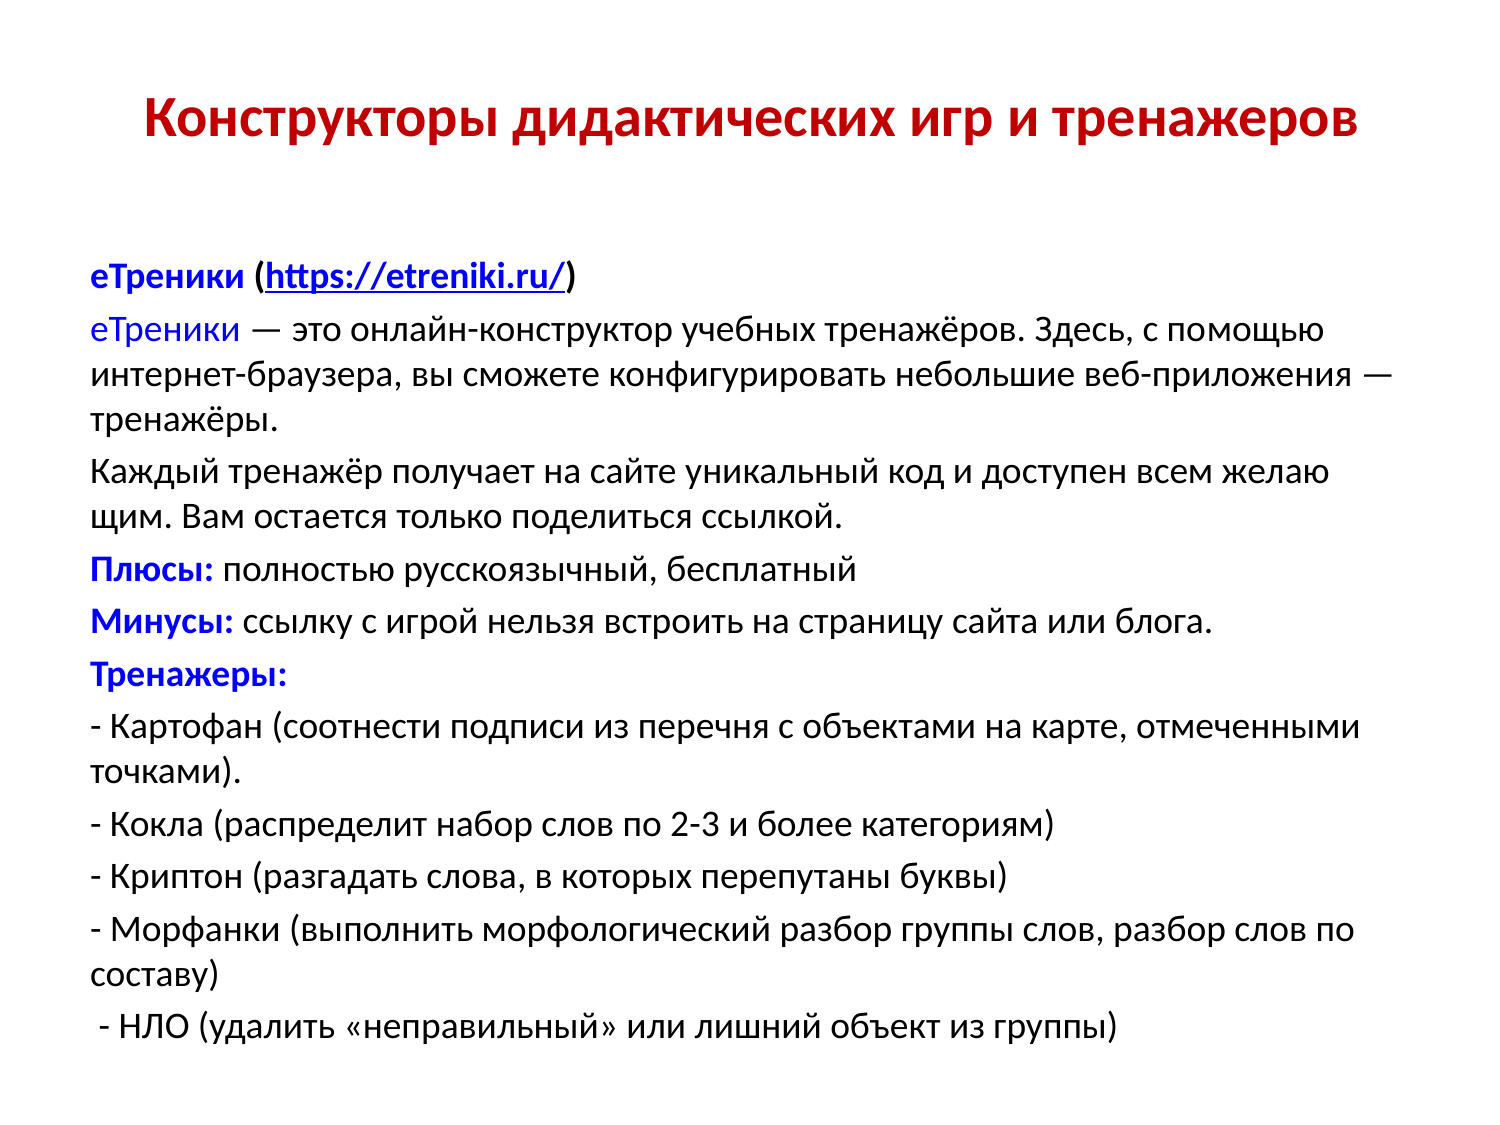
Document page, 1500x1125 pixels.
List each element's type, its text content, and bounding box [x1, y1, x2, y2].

list еТреники (https://etreniki.ru/) еТреники — это онлайн-конструктор учебных тренажёров. Здесь, с по­мо­щью интернет-бра­у­зе­ра, вы смо­же­те кон­фи­гу­ри­ро­вать небольшие веб-приложения — тренажёры. Каж­дый тре­на­жёр по­лу­ча­ет на сайте уни­каль­ный код и до­сту­пен всем же­ла­ю­щим. Вам оста­ет­ся толь­ко по­де­лить­ся ссыл­кой. Плюсы: полностью русскоязычный, бесплатный Минусы: ссылку с игрой нельзя встроить на страницу сайта или блога. Тренажеры: - Картофан (соотнести подписи из перечня с объектами на карте, отмеченными точками). - Кокла (распределит набор слов по 2-3 и более категориям) - Криптон (разгадать слова, в которых перепутаны буквы) - Морфанки (выполнить морфологический разбор группы слов, разбор слов по составу) - НЛО (удалить «неправильный» или лишний объект из группы) [75, 243, 1425, 1040]
title Конструкторы дидактических игр и тренажеров [76, 19, 1427, 207]
